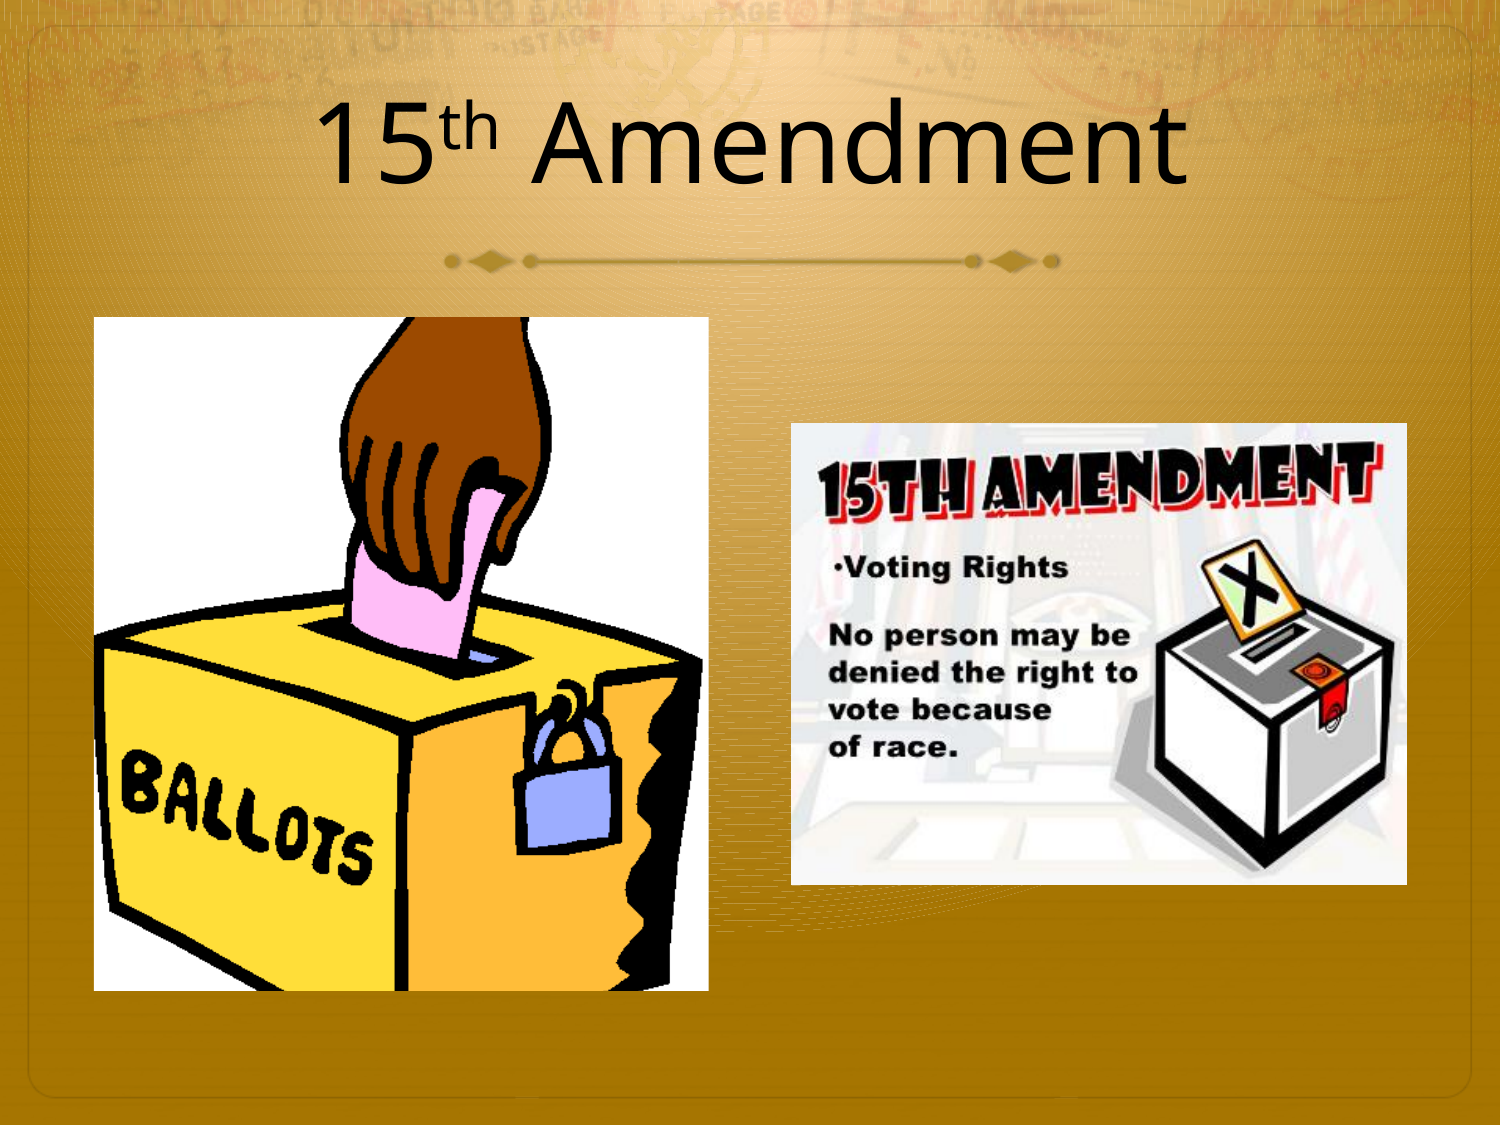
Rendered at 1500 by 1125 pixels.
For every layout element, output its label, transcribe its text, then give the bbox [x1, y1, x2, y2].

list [790, 317, 1407, 991]
title 15th Amendment [93, 45, 1407, 233]
picture [0, 0, 1500, 1125]
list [93, 317, 709, 991]
